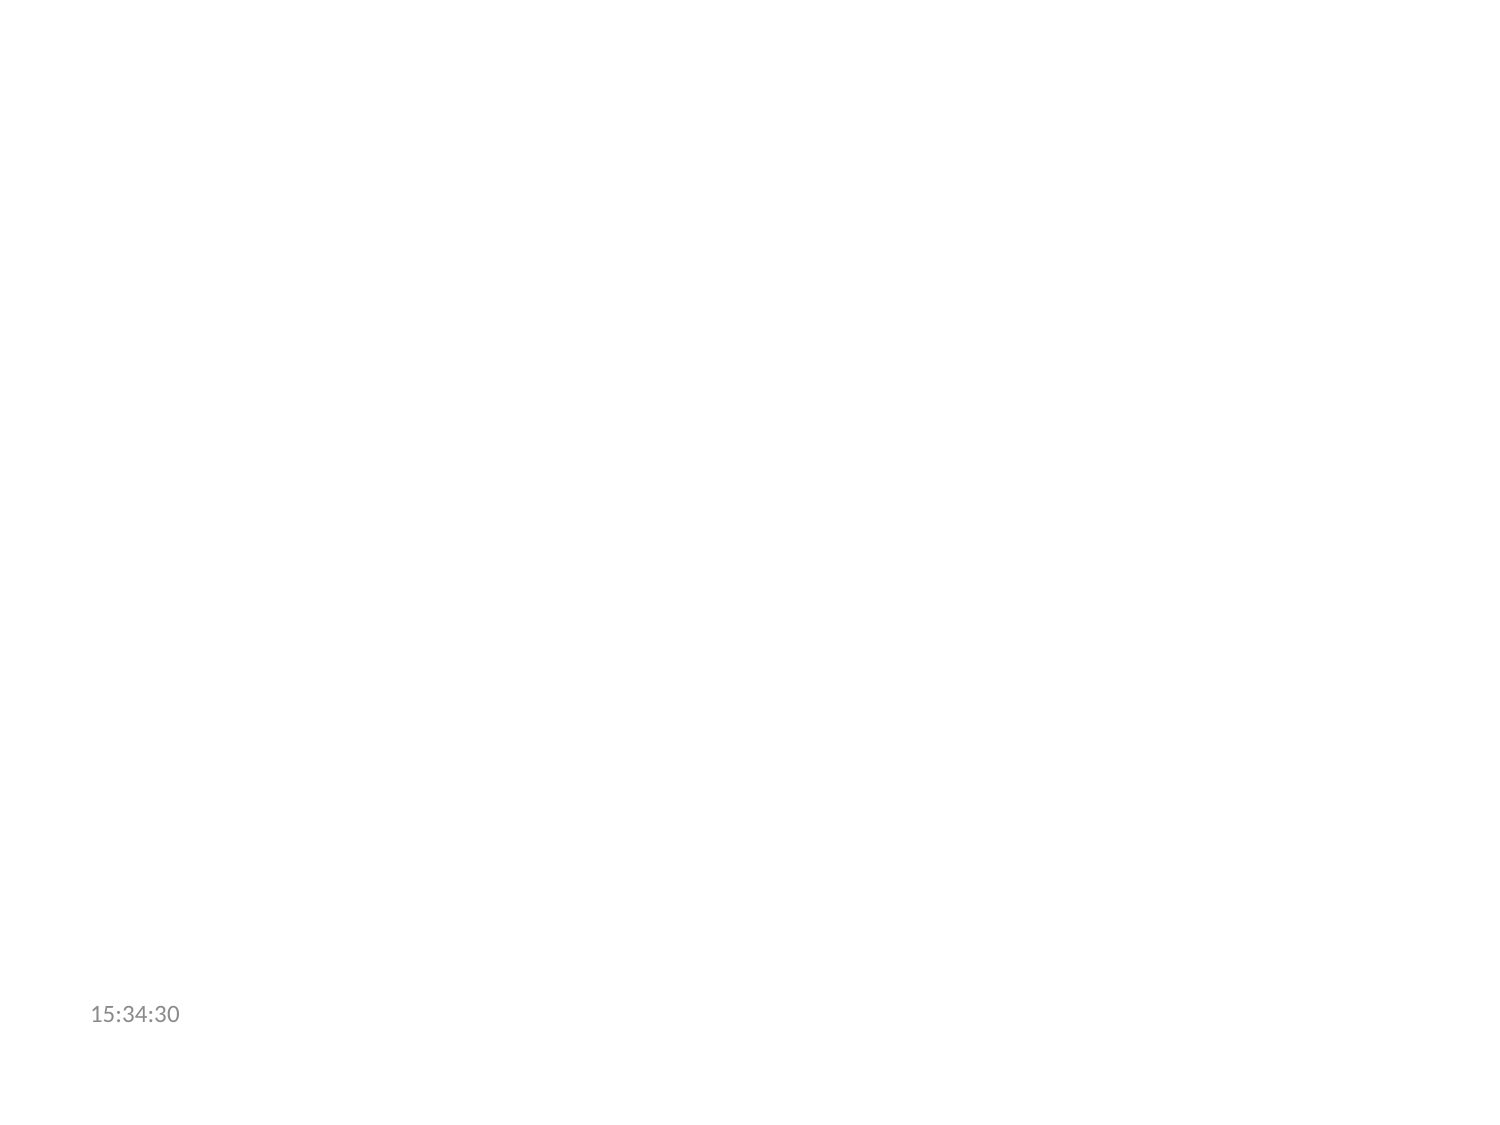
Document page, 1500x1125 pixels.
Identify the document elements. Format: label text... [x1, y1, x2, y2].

text_box 15:35:09 [75, 982, 425, 1043]
